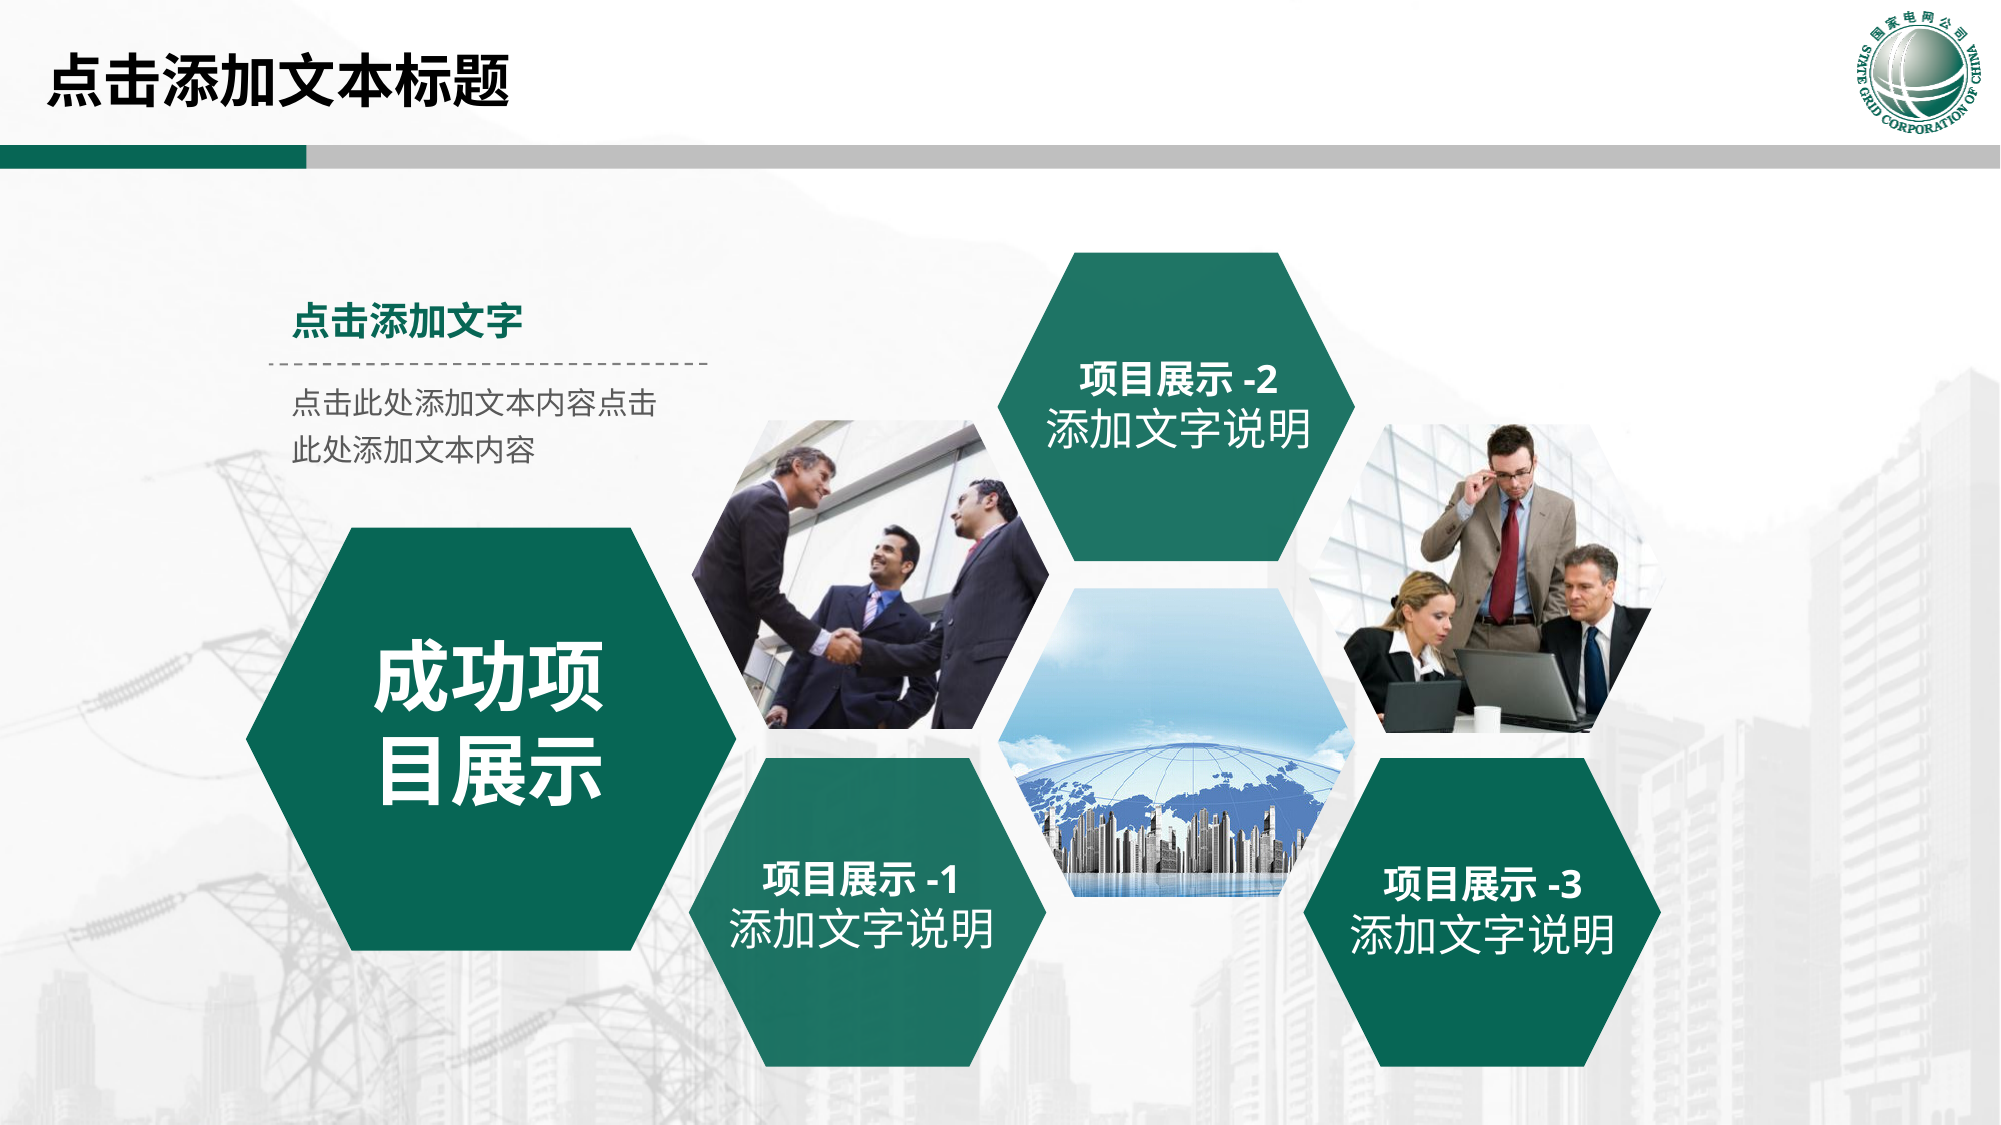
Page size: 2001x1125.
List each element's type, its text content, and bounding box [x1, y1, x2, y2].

picture [0, 169, 2001, 1125]
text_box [245, 527, 737, 951]
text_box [1303, 758, 1663, 1067]
text_box 点击添加文字 [277, 289, 701, 351]
text_box 点击添加文本标题 [0, 37, 692, 122]
picture [0, 0, 2001, 145]
text_box [997, 588, 1356, 897]
text_box [1309, 424, 1667, 733]
text_box [715, 420, 1050, 729]
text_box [997, 252, 1359, 562]
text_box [681, 758, 1047, 1067]
text_box 点击此处添加文本内容点击此处添加文本内容 [277, 365, 701, 476]
